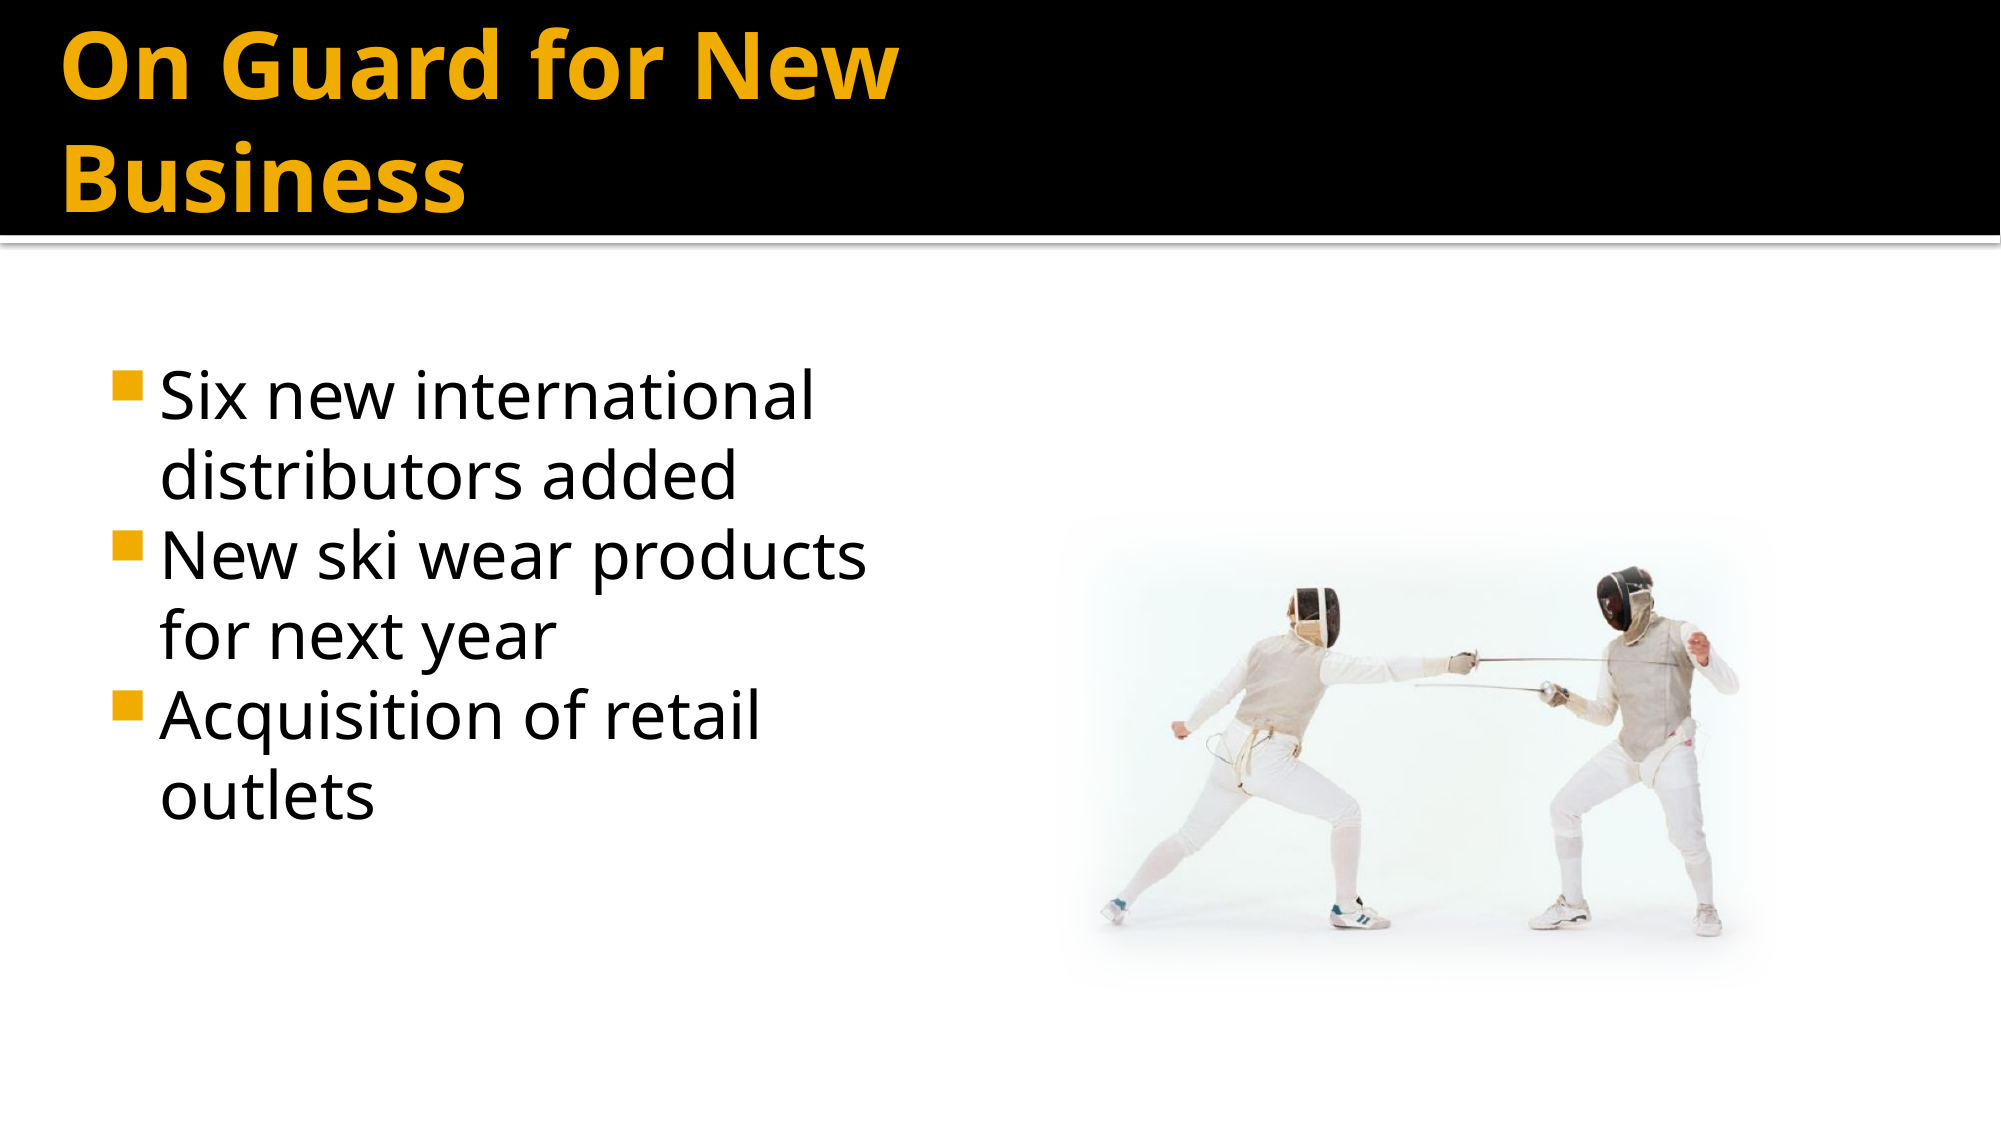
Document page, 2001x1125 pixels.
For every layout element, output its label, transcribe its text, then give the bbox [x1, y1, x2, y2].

title On Guard for New Business [43, 25, 1322, 213]
picture [1053, 509, 1780, 994]
list Six new international distributors added New ski wear products for next year Acquisition of retail outlets [78, 338, 941, 1014]
